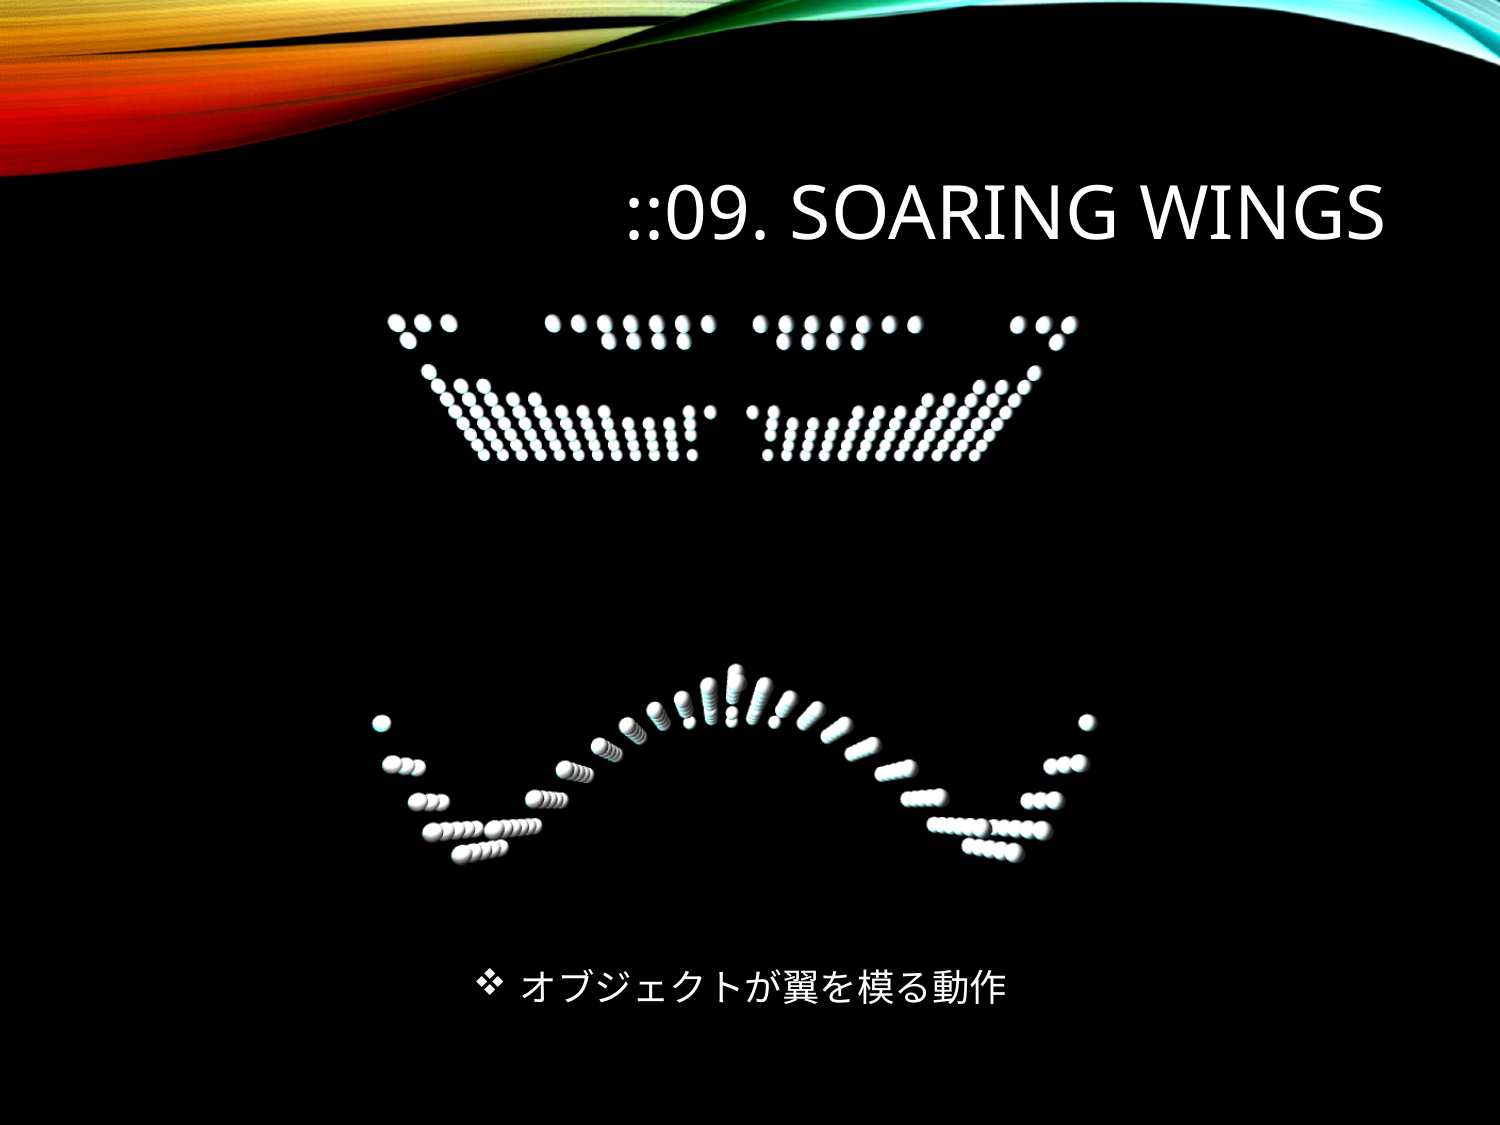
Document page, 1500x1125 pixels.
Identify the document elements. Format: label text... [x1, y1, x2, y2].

text_box オブジェクトが翼を模る動作 [78, 934, 1403, 1017]
picture [279, 287, 1202, 904]
title ::09. Soaring Wings [356, 125, 1403, 307]
picture [0, 0, 1500, 178]
